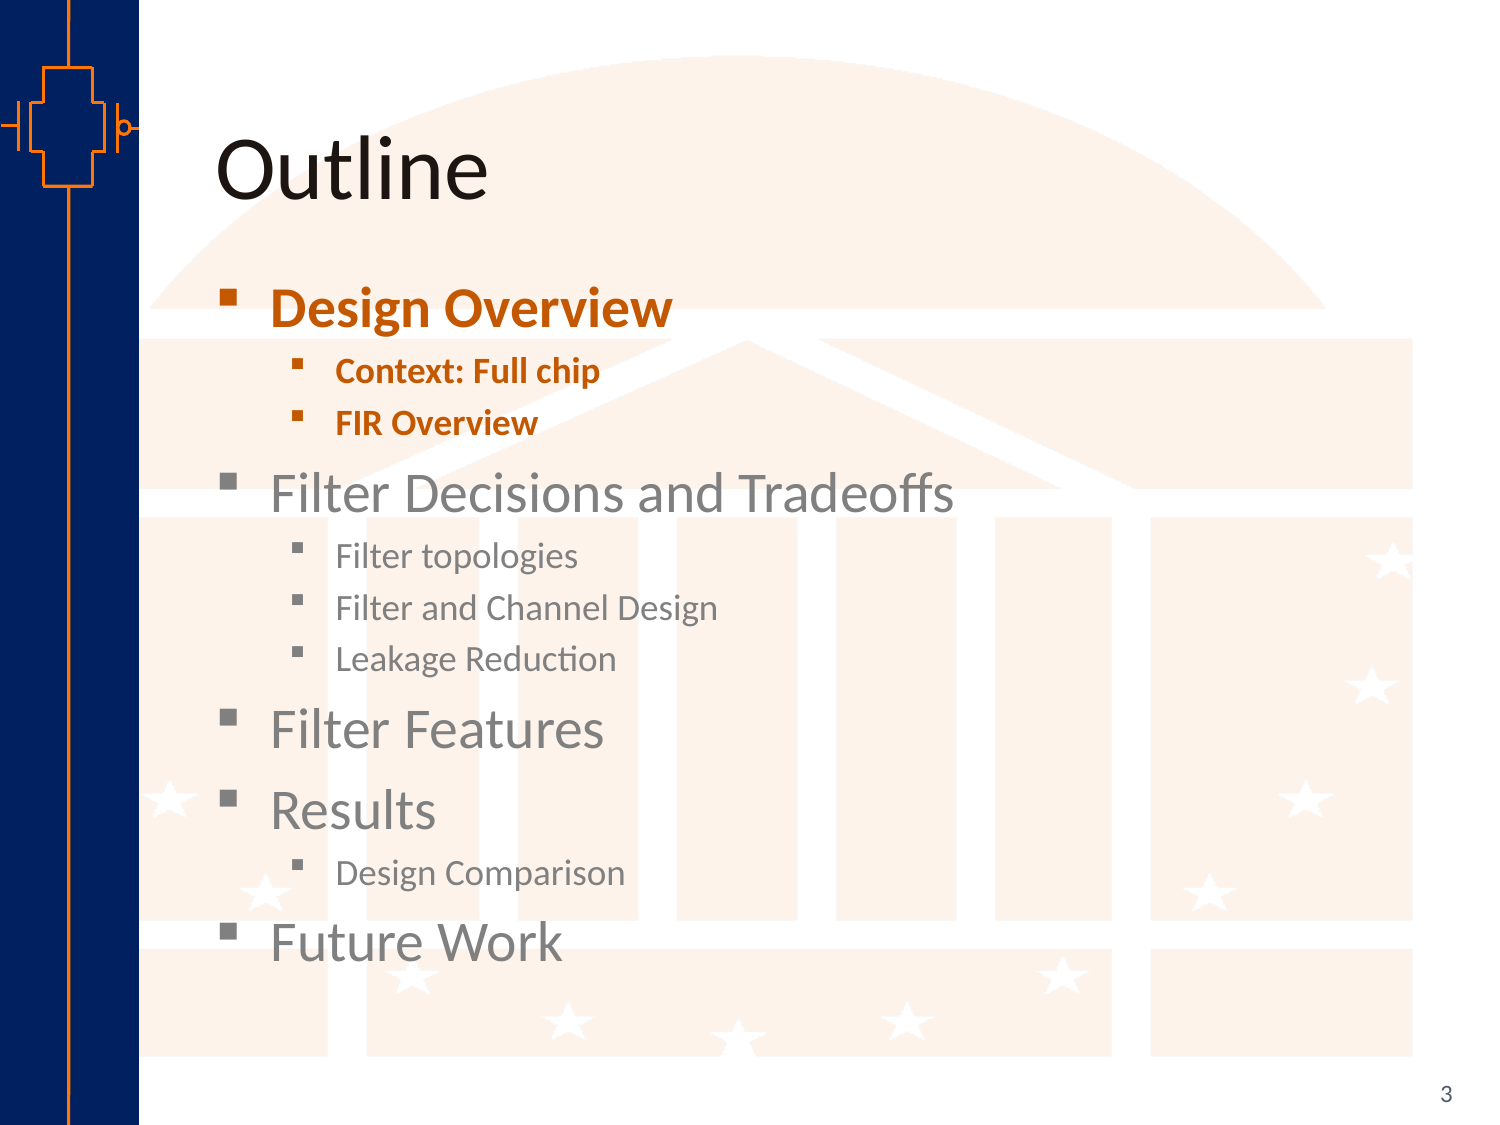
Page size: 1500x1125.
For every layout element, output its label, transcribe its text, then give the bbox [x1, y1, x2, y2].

title Outline [200, 37, 1388, 225]
slide_number 3 [1425, 1062, 1488, 1123]
list Design Overview Context: Full chip FIR Overview Filter Decisions and Tradeoffs Filter topologies Filter and Channel Design Leakage Reduction Filter Features Results Design Comparison Future Work [200, 262, 1425, 988]
